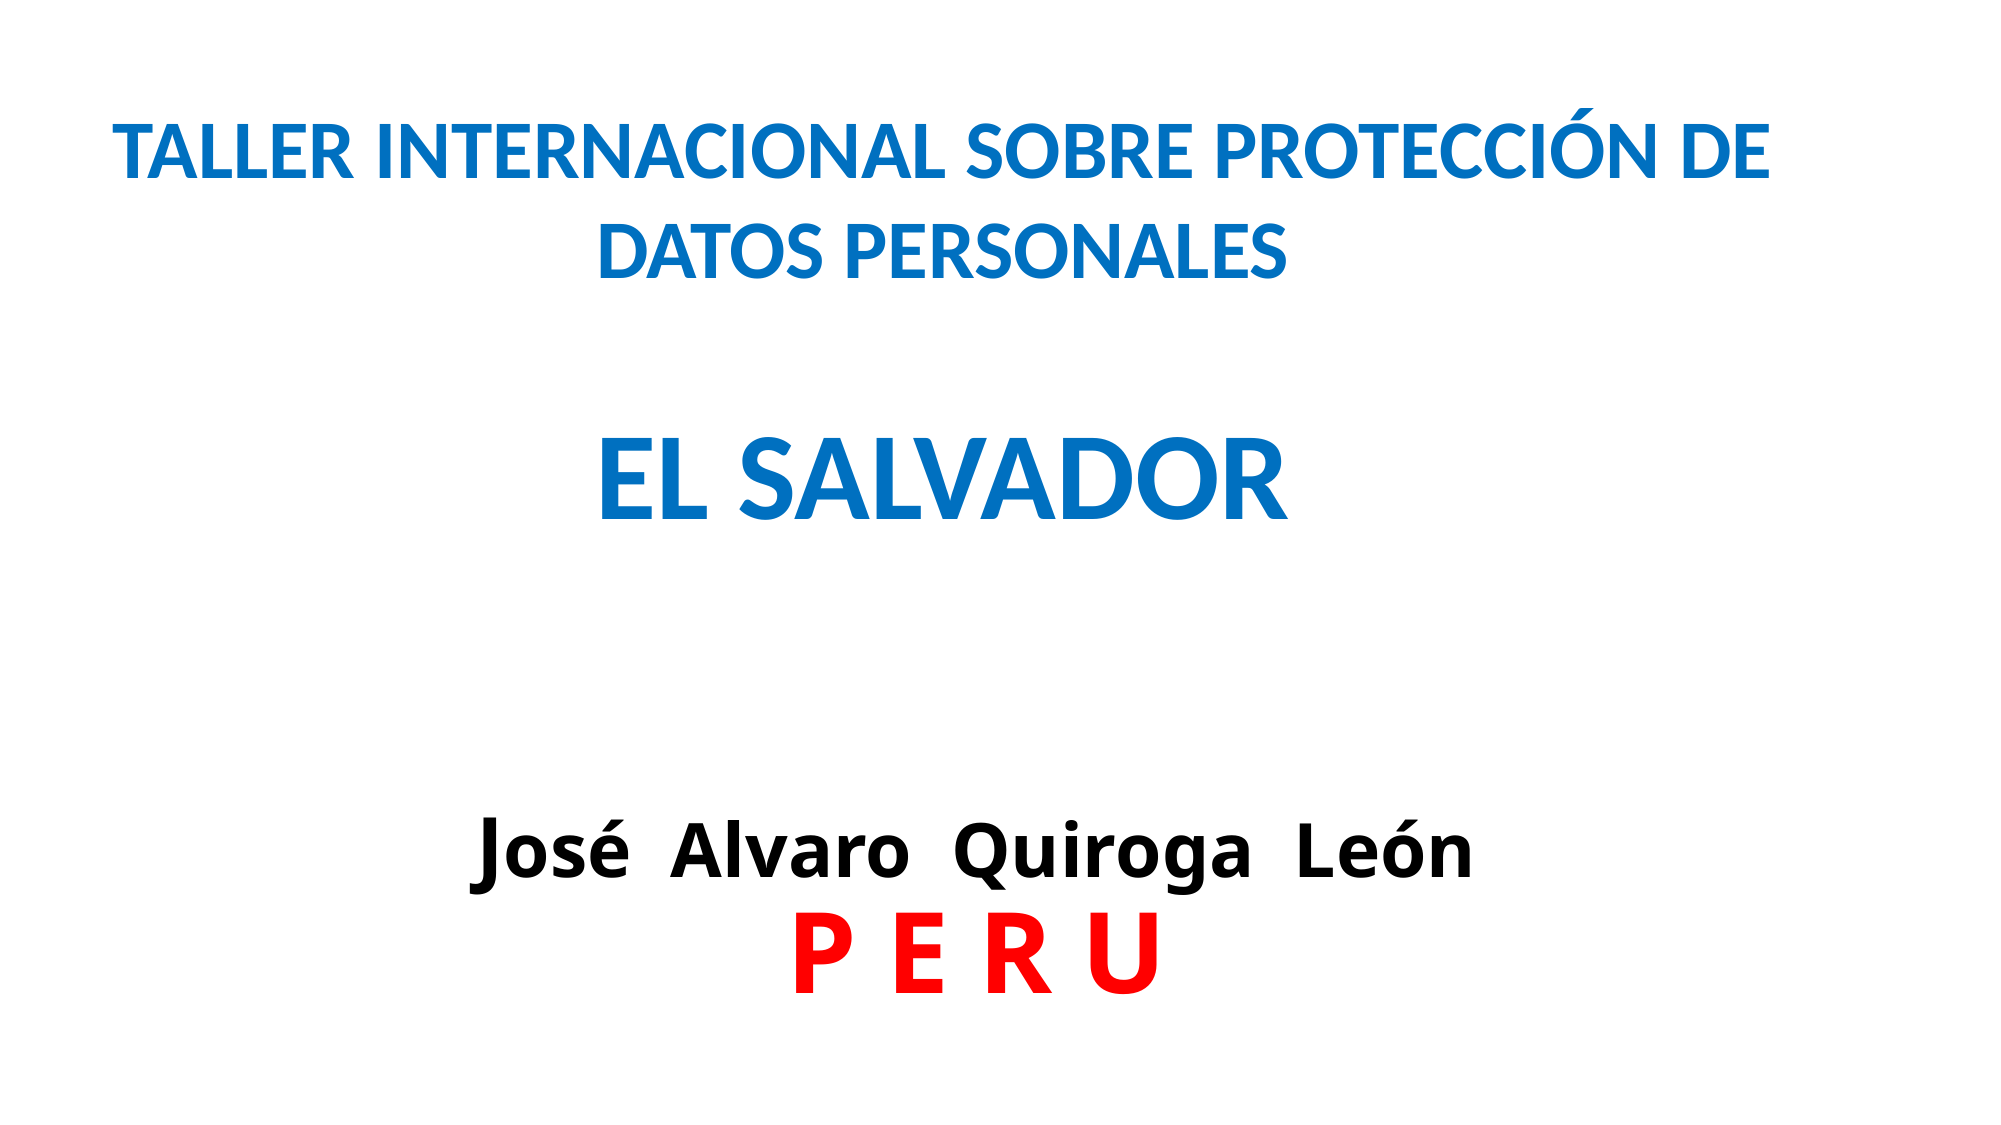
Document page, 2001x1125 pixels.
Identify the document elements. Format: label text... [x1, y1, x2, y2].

subtitle [1047, 869, 1719, 1125]
text_box TALLER INTERNACIONAL SOBRE PROTECCIÓN DE DATOS PERSONALES EL SALVADOR [86, 87, 1799, 553]
title José Alvaro Quiroga León P E R U [59, 705, 1894, 1125]
